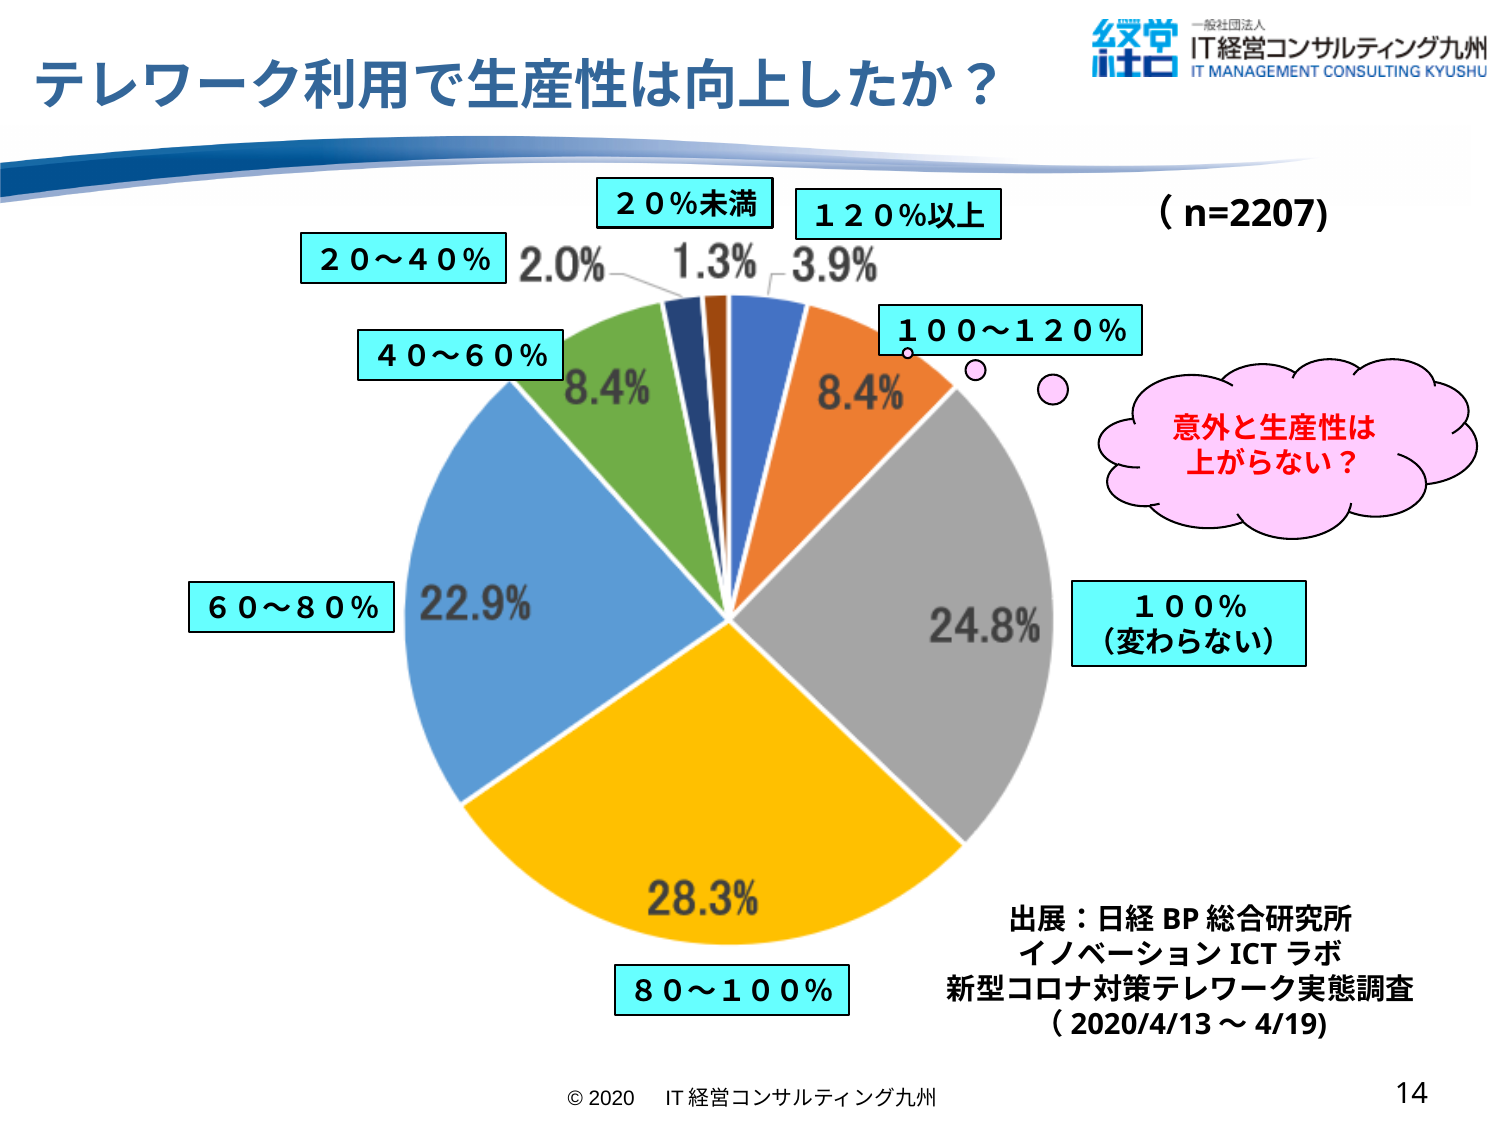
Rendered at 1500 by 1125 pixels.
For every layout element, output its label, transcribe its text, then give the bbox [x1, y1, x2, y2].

picture [1, 126, 1470, 206]
text_box （n=2207) [1121, 181, 1343, 241]
text_box １００％ （変わらない） [1149, 581, 1307, 667]
text_box １２０％以上 [795, 189, 1001, 238]
picture [253, 239, 1145, 976]
slide_number 13 [1329, 1066, 1495, 1120]
text_box ６０～８０％ [189, 582, 248, 632]
text_box ２０％未満 [596, 177, 773, 228]
text_box ８０～１００％ [614, 984, 850, 1015]
text_box ２０～４０％ [301, 233, 506, 238]
text_box 出展：日経BP総合研究所 イノベーションICTラボ 新型コロナ対策テレワーク実態調査 （2020/4/13～4/19) [932, 893, 1430, 1048]
text_box 意外と生産性は 上がらない？ [1149, 359, 1478, 539]
title テレワーク利用で生産性は向上したか？ [17, 42, 1350, 125]
